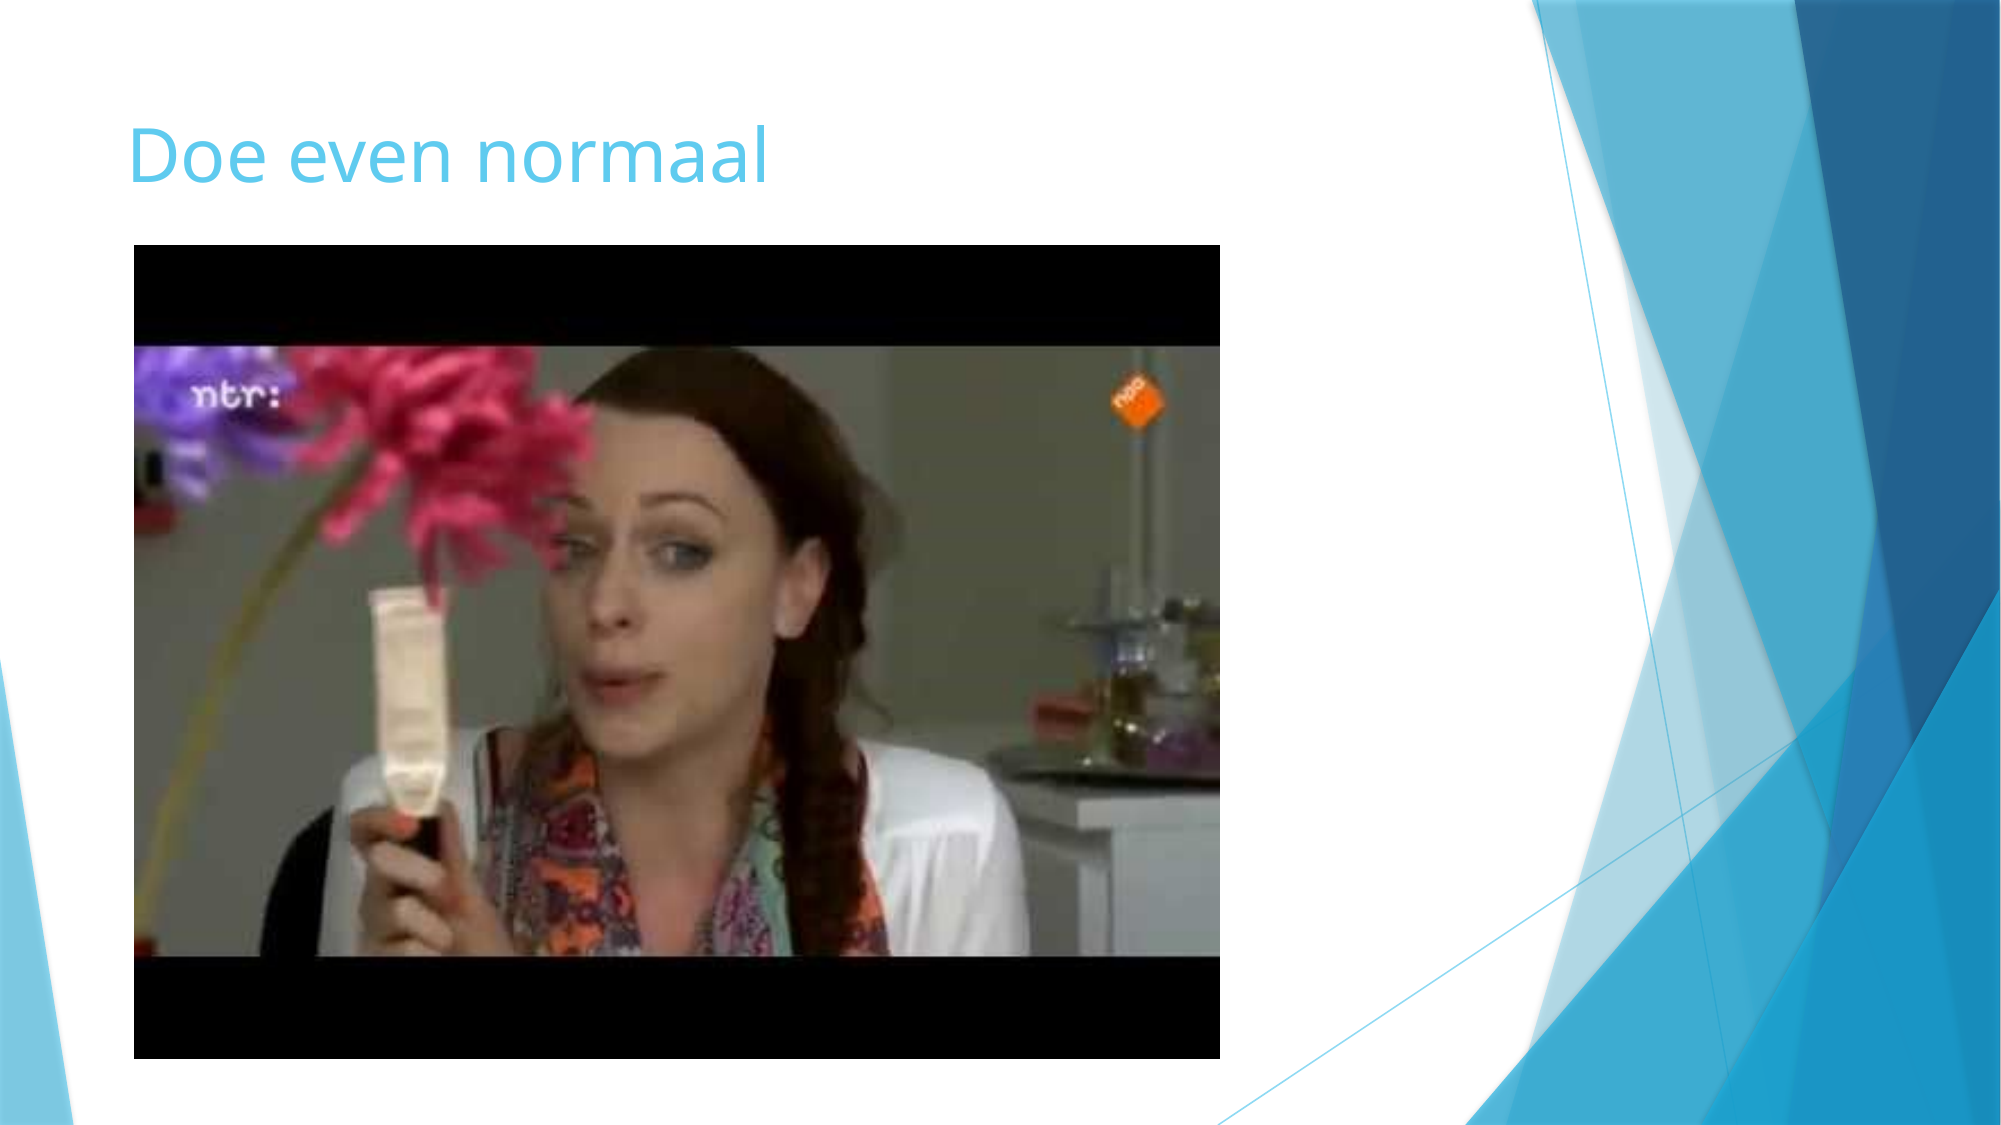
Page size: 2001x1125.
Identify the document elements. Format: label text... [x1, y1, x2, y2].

title Doe even normaal [111, 99, 1522, 317]
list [133, 243, 1221, 1060]
